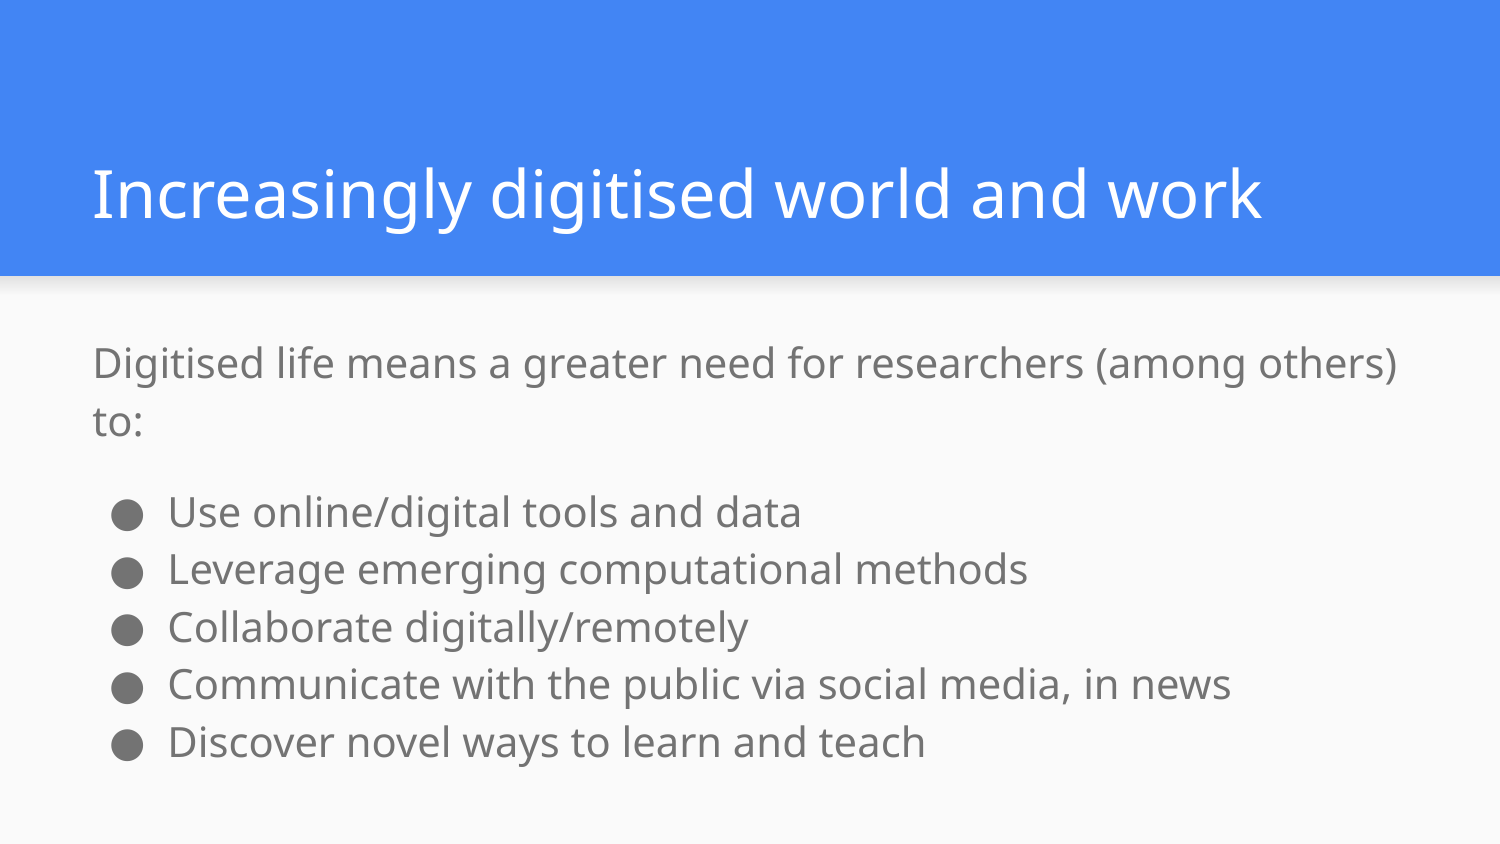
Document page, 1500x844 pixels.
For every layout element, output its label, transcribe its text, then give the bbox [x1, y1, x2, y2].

title Increasingly digitised world and work [77, 121, 1427, 248]
list Digitised life means a greater need for researchers (among others) to: Use online/digital tools and data Leverage emerging computational methods Collaborate digitally/remotely Communicate with the public via social media, in news Discover novel ways to learn and teach [77, 314, 1427, 760]
